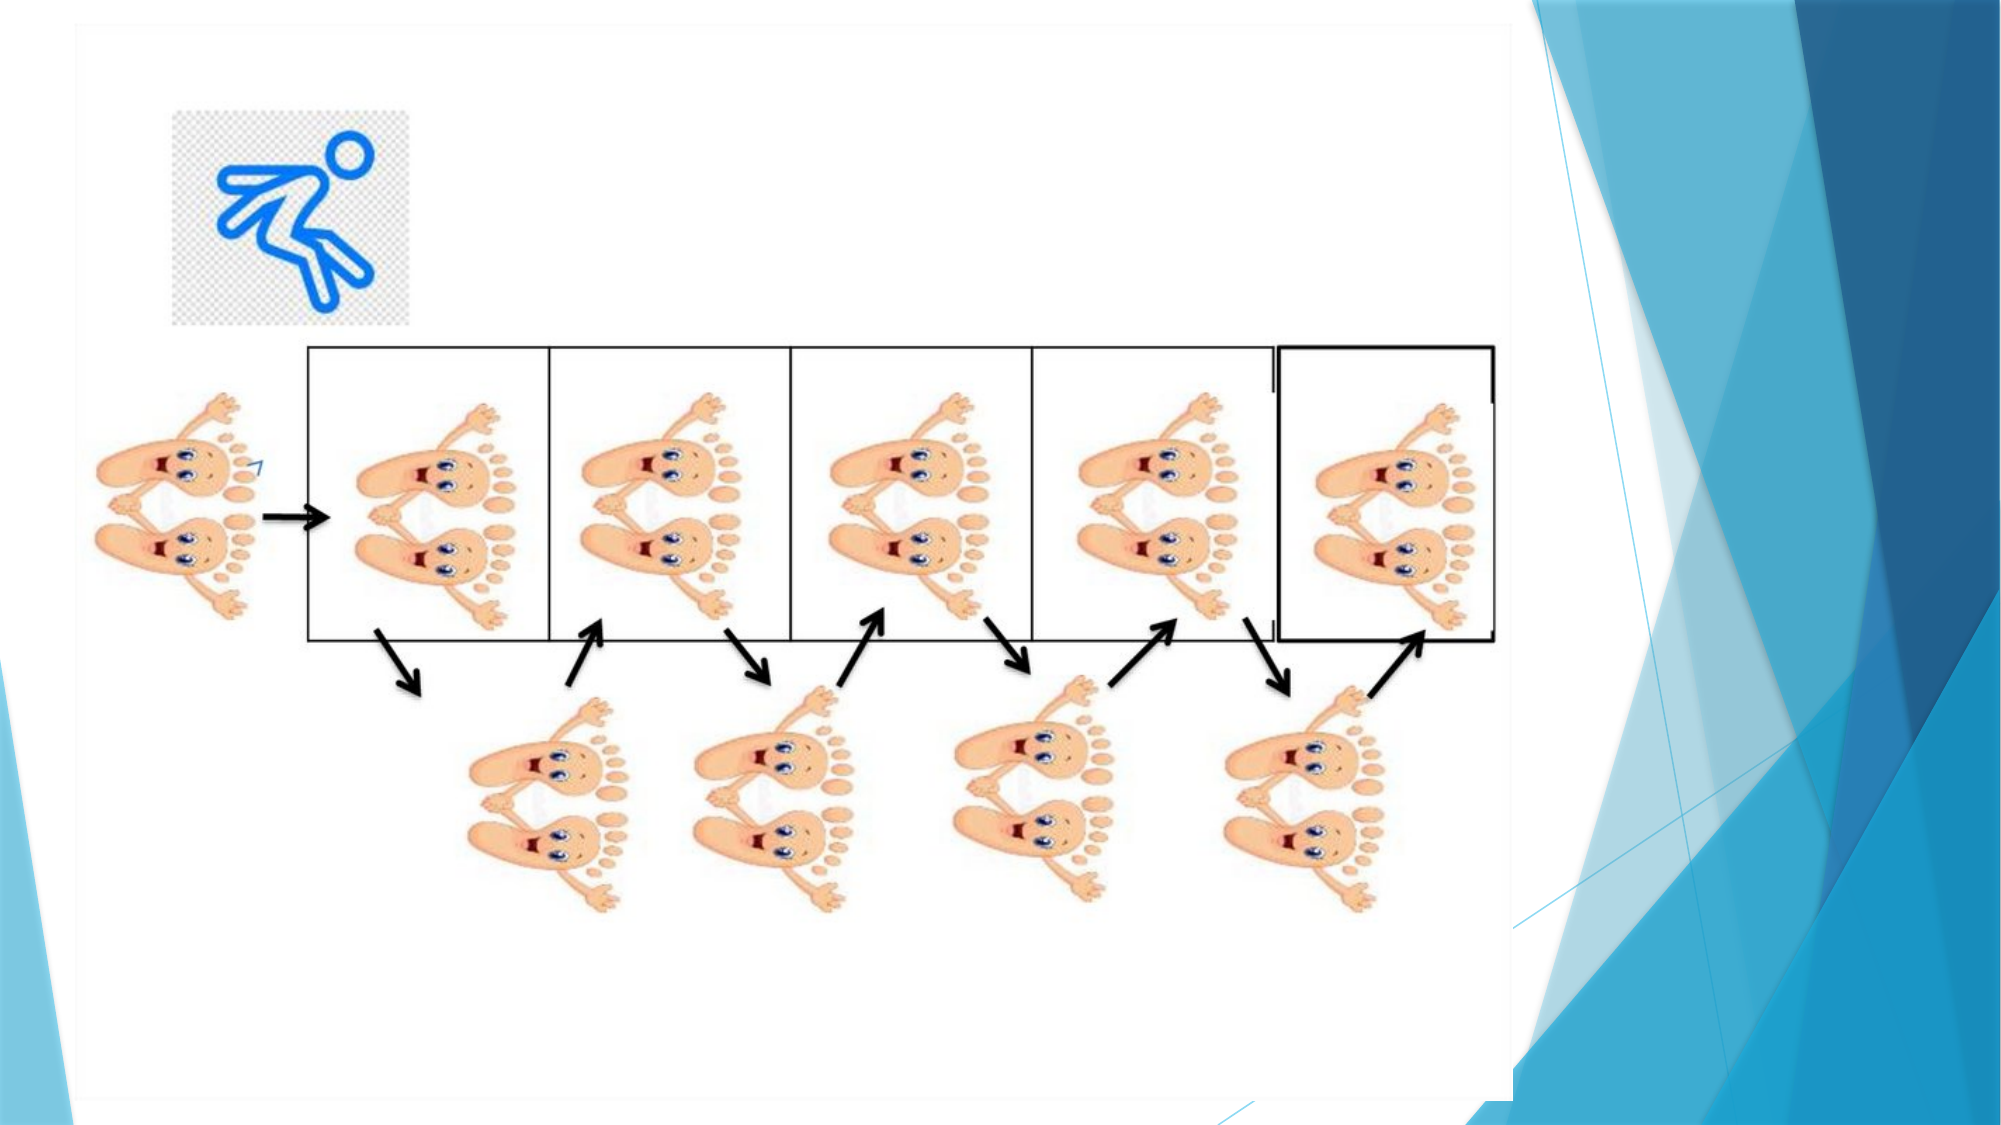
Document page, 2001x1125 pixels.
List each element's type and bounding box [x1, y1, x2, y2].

picture [74, 23, 1514, 1102]
